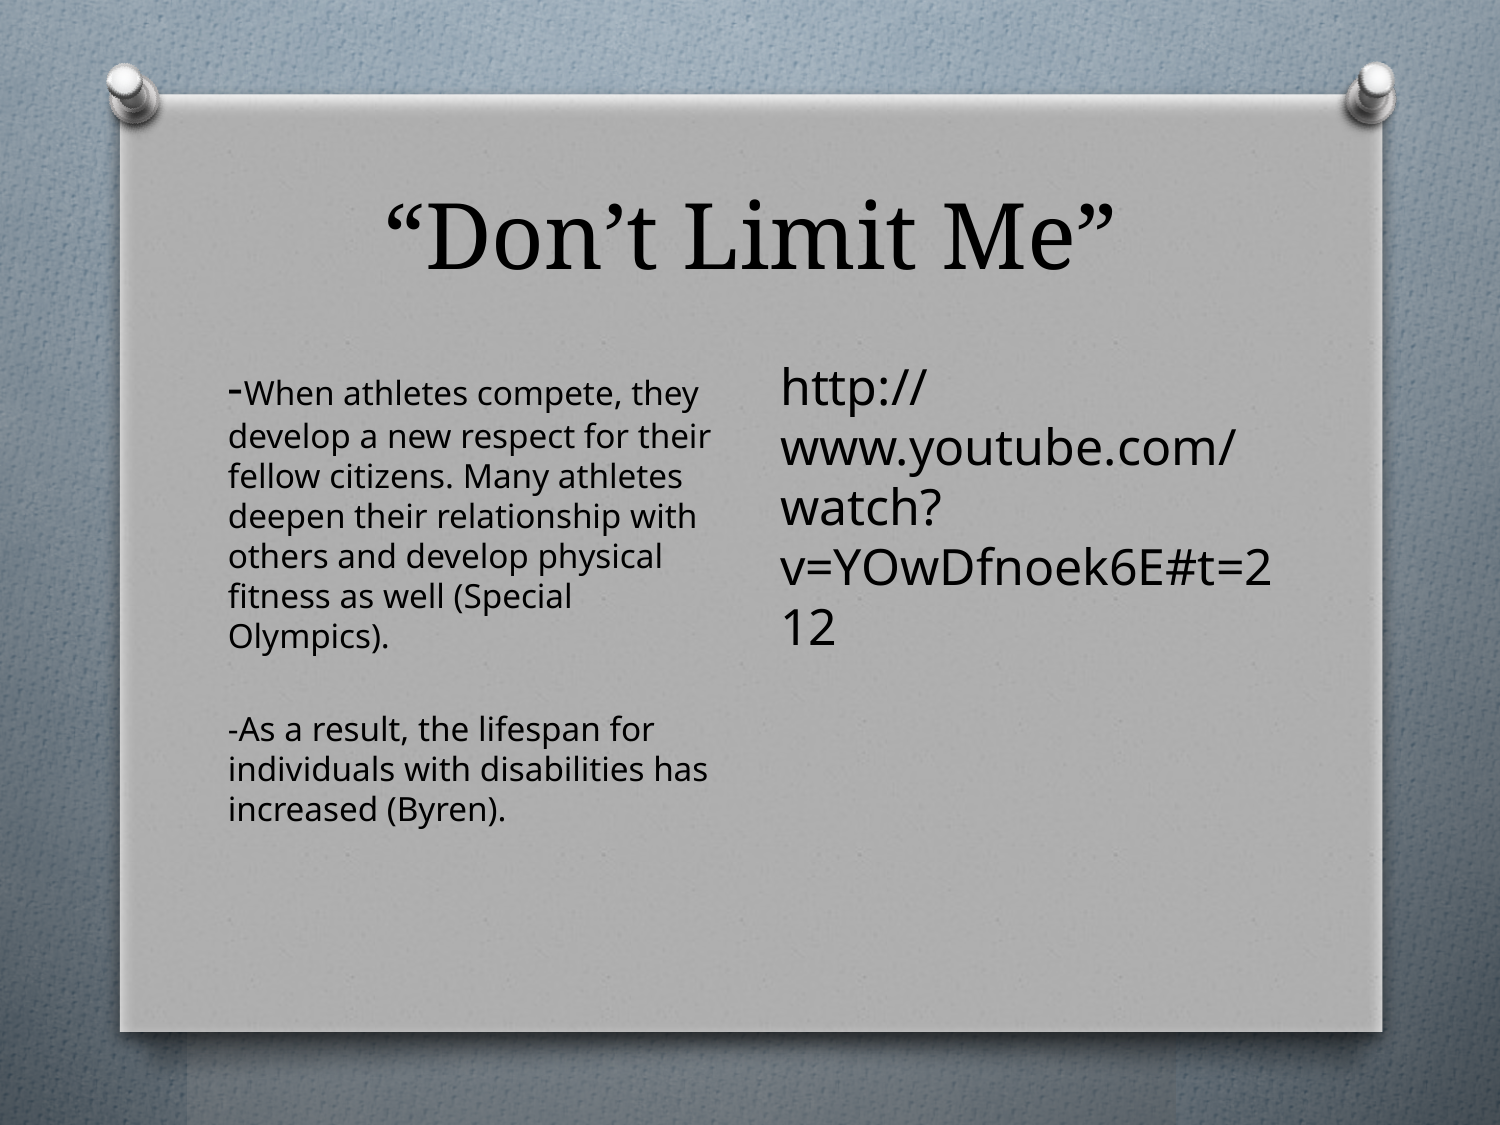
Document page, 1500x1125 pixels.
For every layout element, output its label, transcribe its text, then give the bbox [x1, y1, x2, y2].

picture [75, 29, 198, 153]
list -When athletes compete, they develop a new respect for their fellow citizens. Many athletes deepen their relationship with others and develop physical fitness as well (Special Olympics). -As a result, the lifespan for individuals with disabilities has increased (Byren). [213, 348, 738, 939]
list http://www.youtube.com/watch?v=YOwDfnoek6E#t=212 [765, 347, 1290, 939]
picture [1317, 35, 1439, 156]
title “Don’t Limit Me” [179, 134, 1323, 332]
